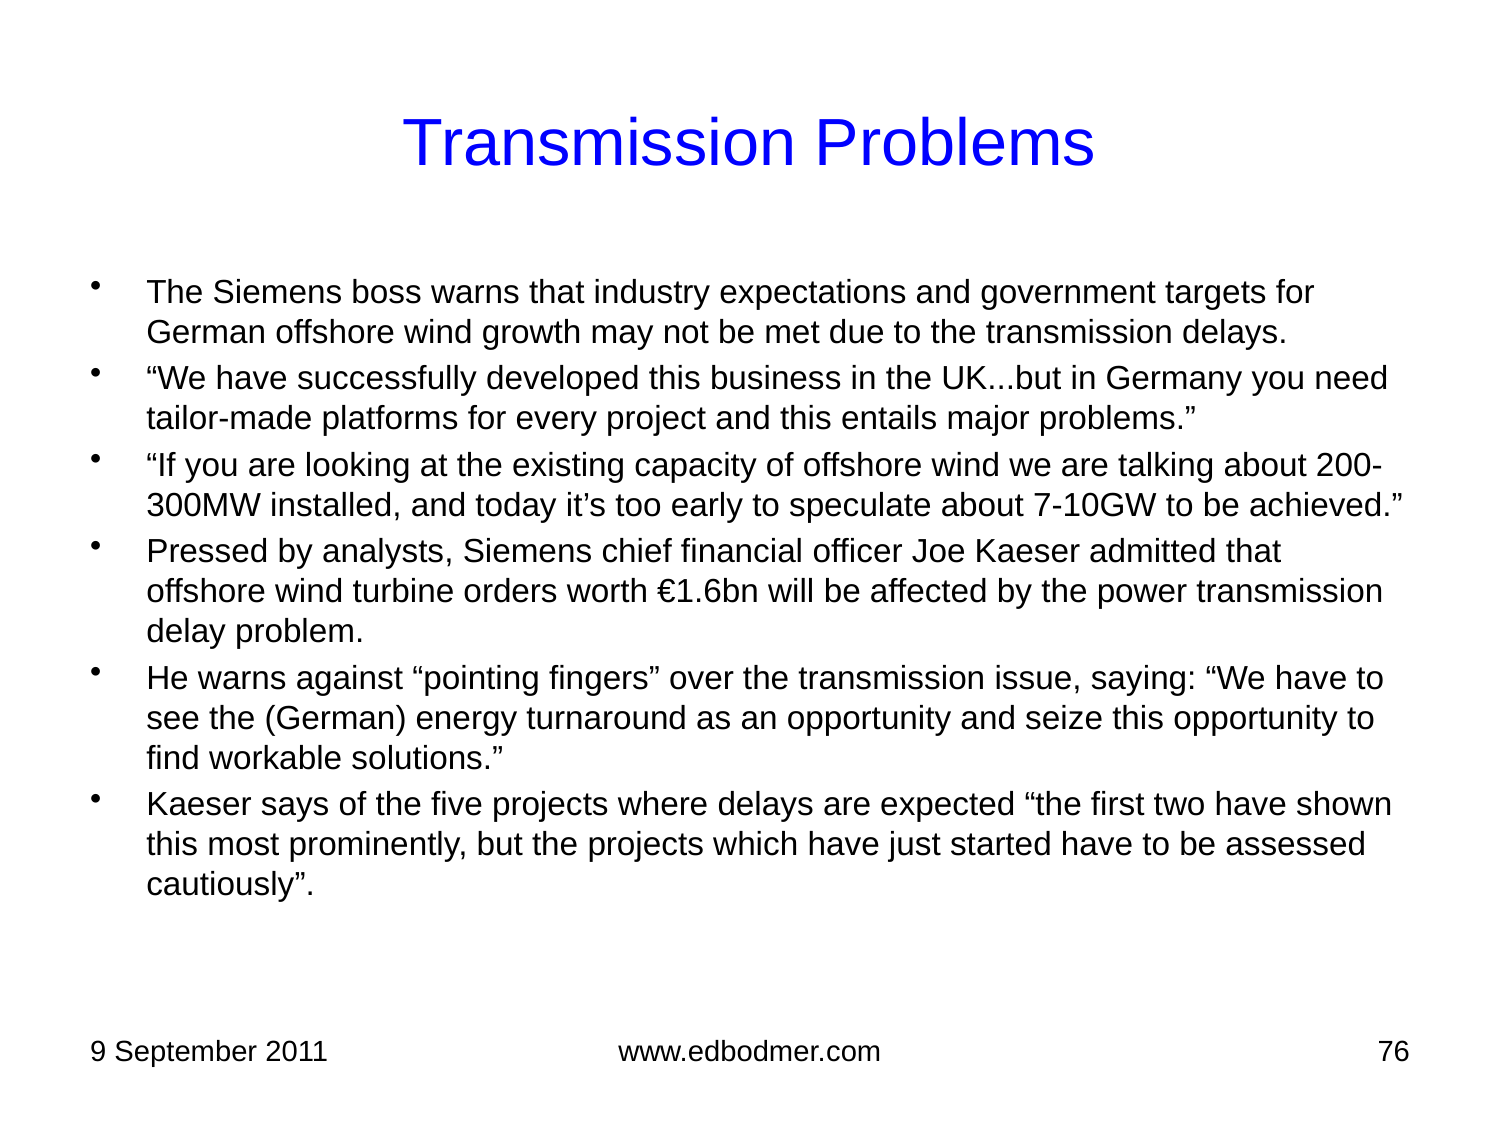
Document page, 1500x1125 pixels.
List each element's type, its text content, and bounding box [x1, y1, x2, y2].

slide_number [74, 1024, 426, 1103]
list The Siemens boss warns that industry expectations and government targets for German offshore wind growth may not be met due to the transmission delays. “We have successfully developed this business in the UK...but in Germany you need tailor-made platforms for every project and this entails major problems.” “If you are looking at the existing capacity of offshore wind we are talking about 200-300MW installed, and today it’s too early to speculate about 7-10GW to be achieved.” Pressed by analysts, Siemens chief financial officer Joe Kaeser admitted that offshore wind turbine orders worth €1.6bn will be affected by the power transmission delay problem. He warns against “pointing fingers” over the transmission issue, saying: “We have to see the (German) energy turnaround as an opportunity and seize this opportunity to find workable solutions.” Kaeser says of the five projects where delays are expected “the first two have shown this most prominently, but the projects which have just started have to be assessed cautiously”. [74, 262, 1426, 1006]
slide_number 76 [1074, 1024, 1426, 1103]
title Transmission Problems [74, 44, 1426, 233]
footer www.edbodmer.com [512, 1024, 988, 1103]
